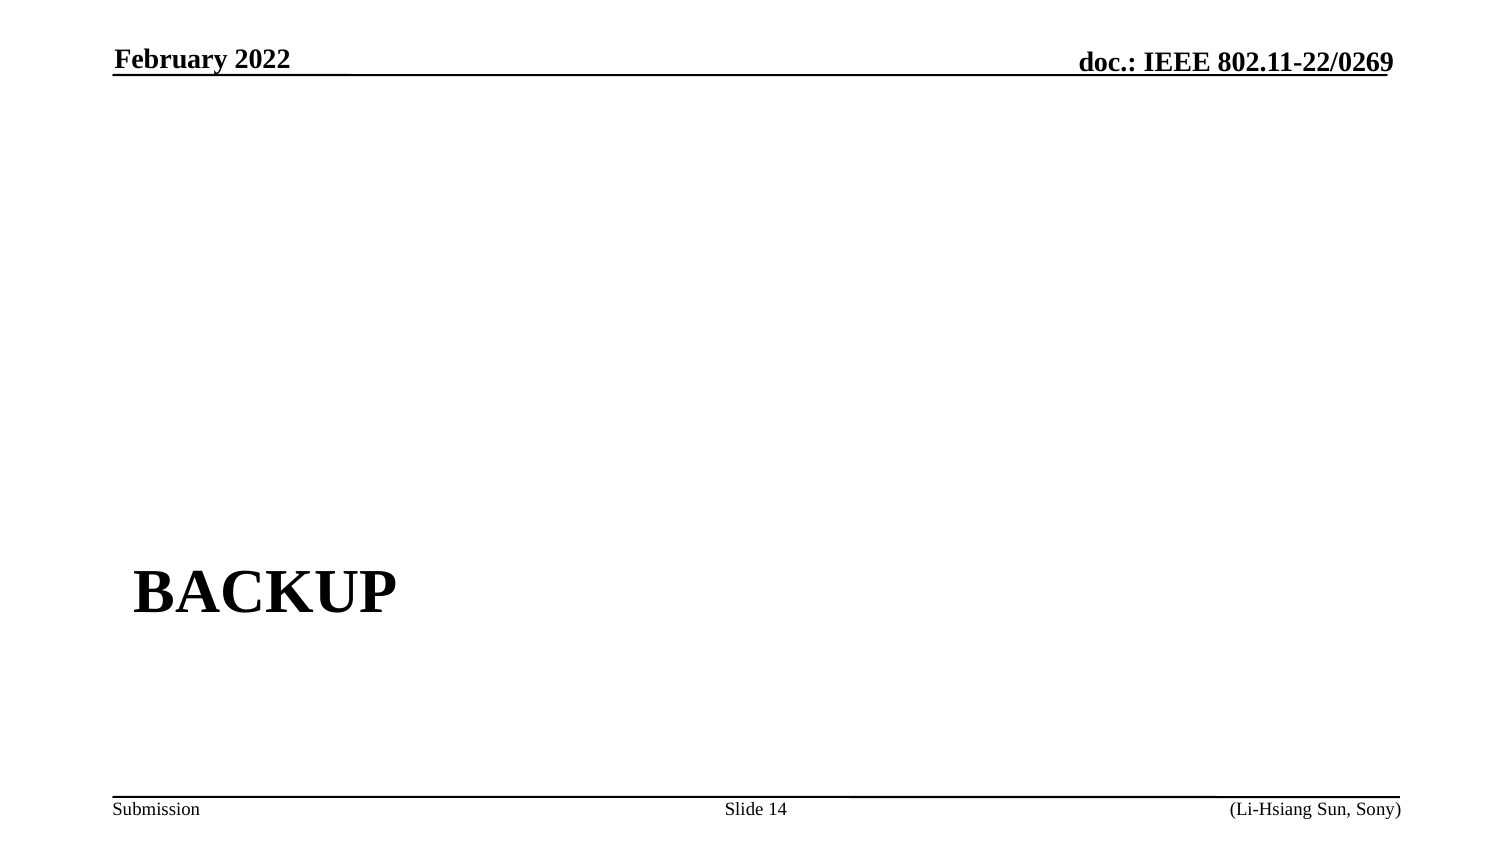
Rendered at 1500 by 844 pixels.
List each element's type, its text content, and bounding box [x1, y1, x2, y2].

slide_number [114, 40, 423, 75]
title Backup [118, 541, 1394, 710]
slide_number Slide 14 [712, 796, 800, 842]
footer (Li-Hsiang Sun, Sony) [878, 796, 1402, 820]
